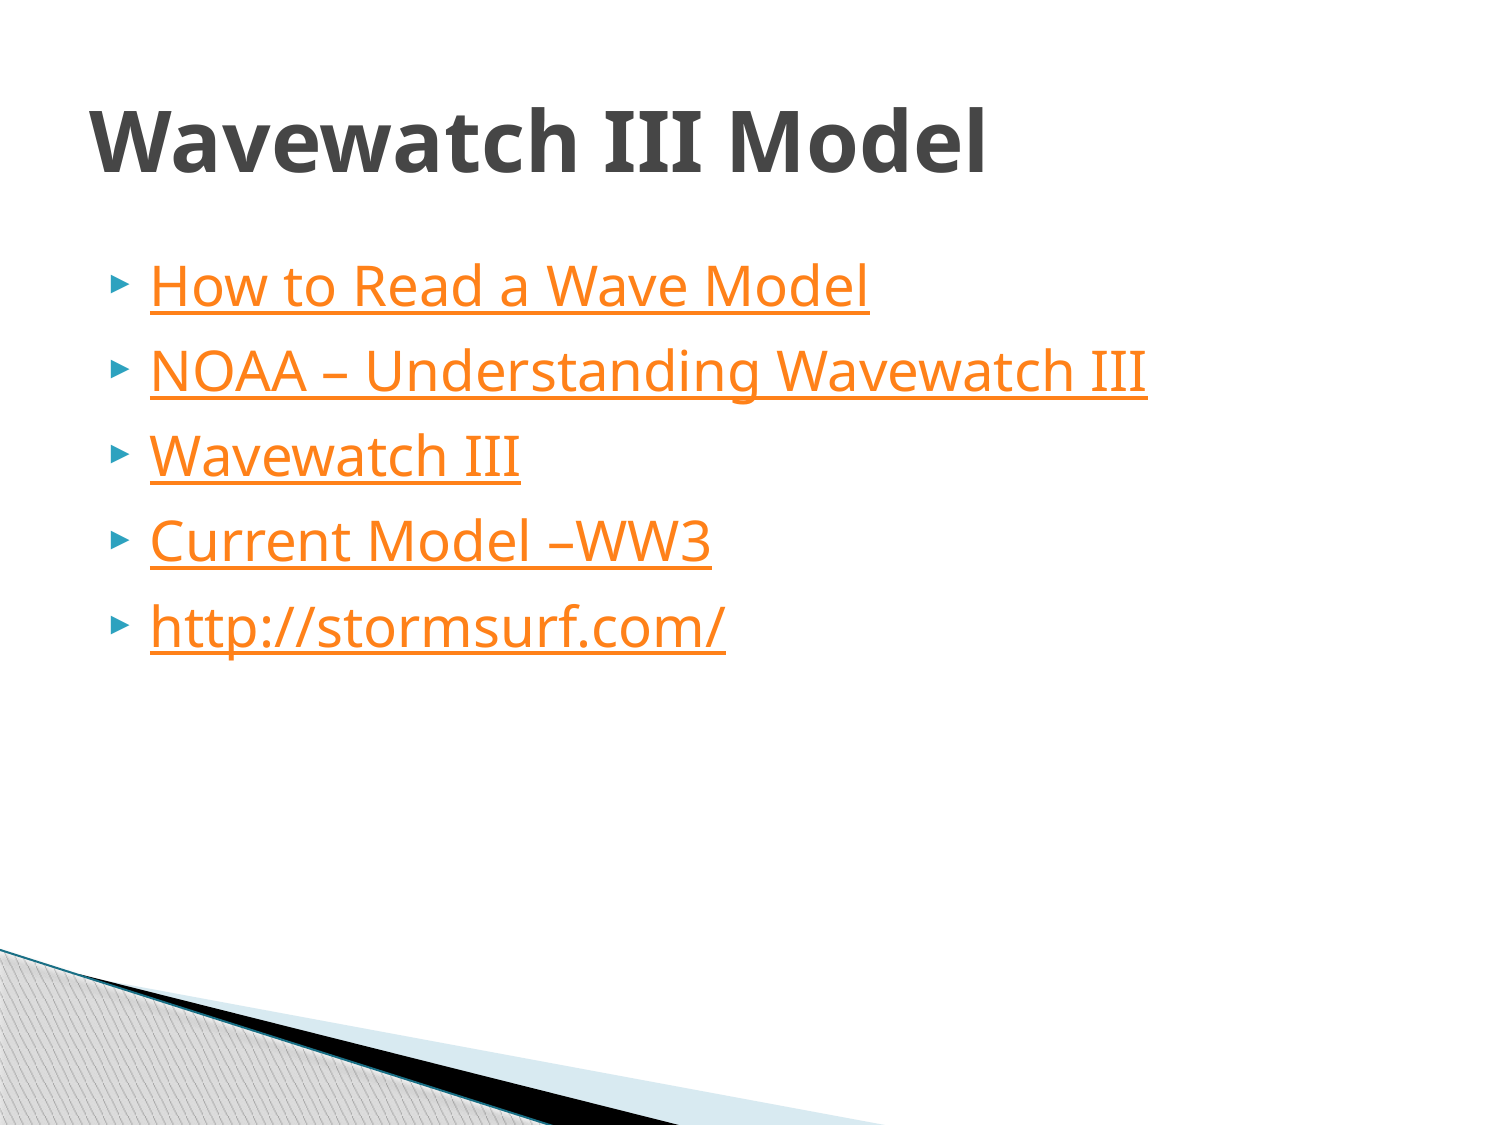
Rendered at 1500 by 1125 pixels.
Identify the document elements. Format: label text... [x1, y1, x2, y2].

title Wavewatch III Model [75, 45, 1425, 233]
list How to Read a Wave Model NOAA – Understanding Wavewatch III Wavewatch III Current Model –WW3 http://stormsurf.com/ [75, 243, 1425, 986]
